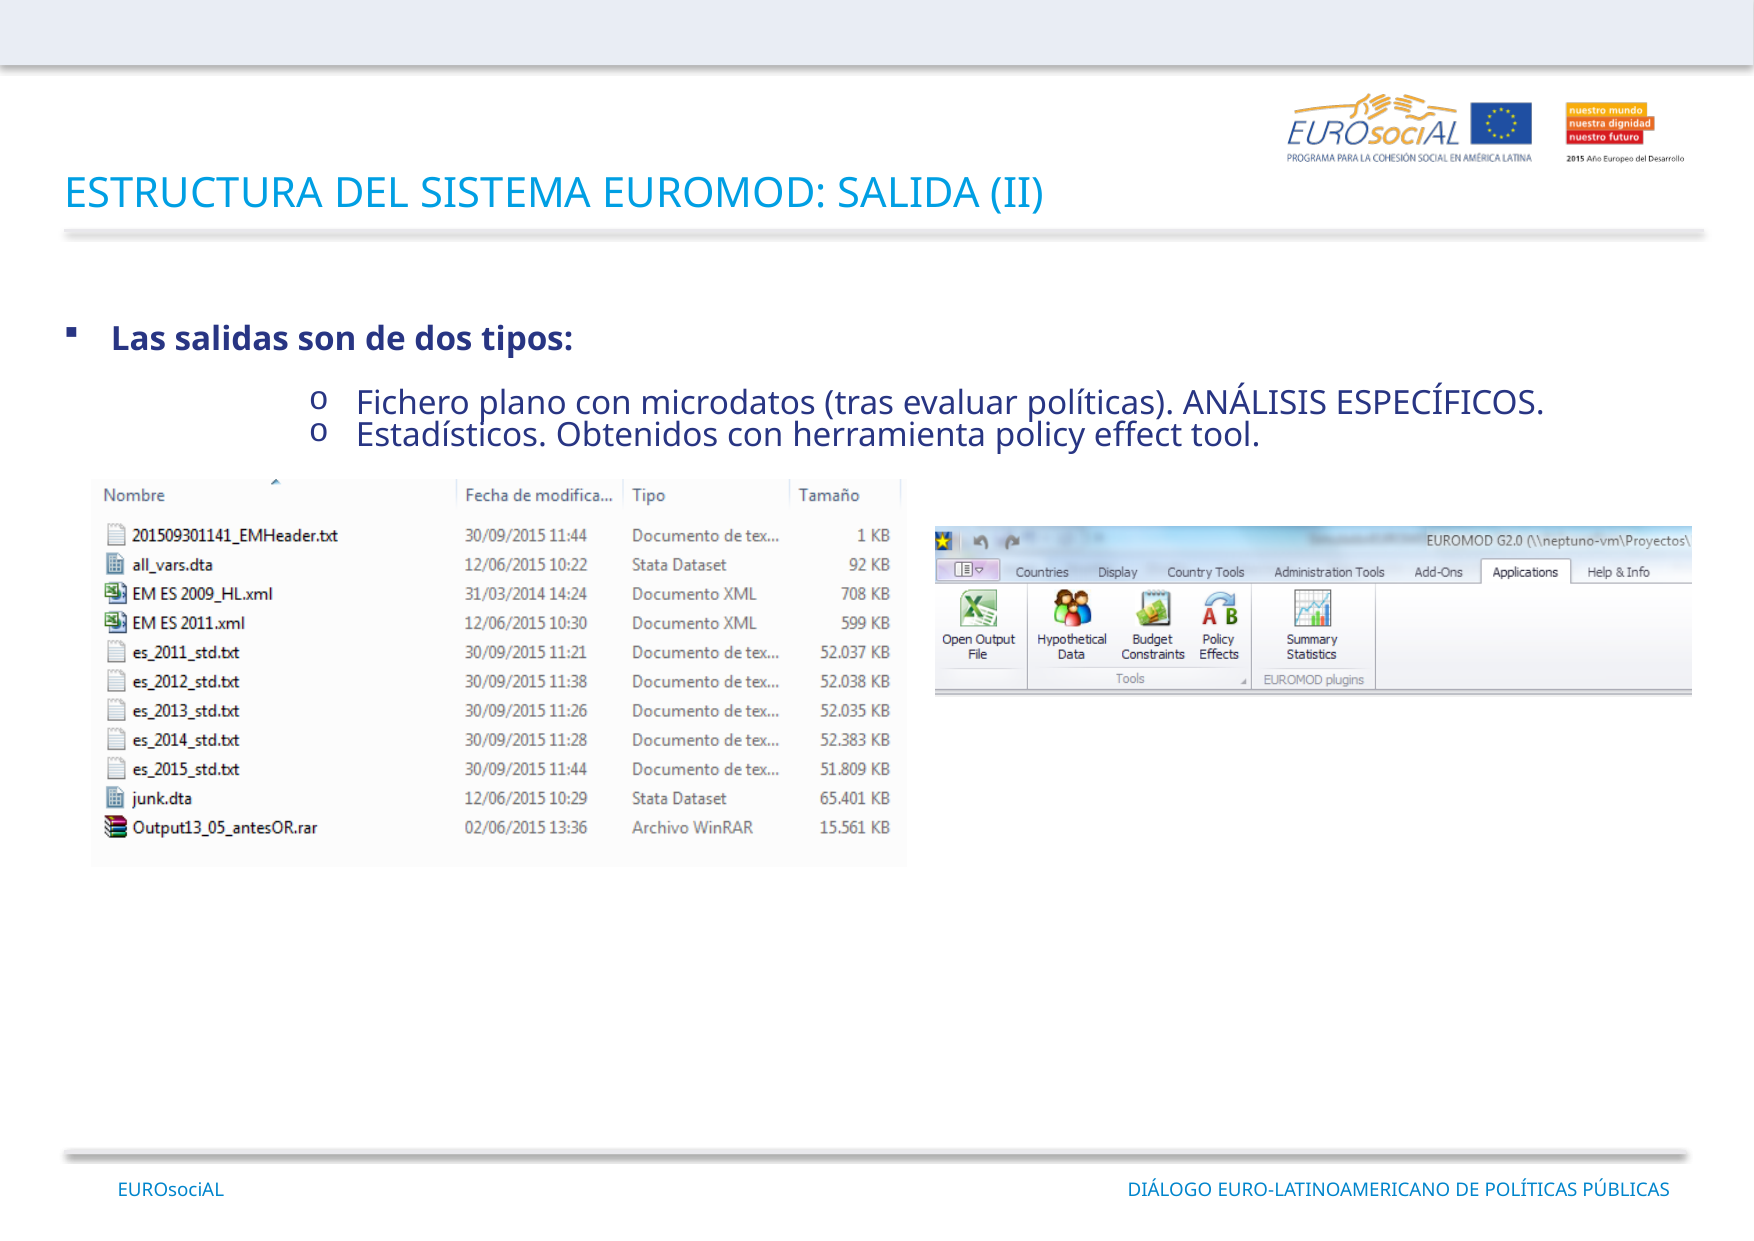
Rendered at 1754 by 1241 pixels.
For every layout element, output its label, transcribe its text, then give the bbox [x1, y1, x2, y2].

picture [1278, 88, 1692, 158]
text_box Las salidas son de dos tipos: Fichero plano con microdatos (tras evaluar políticas). ANÁLISIS ESPECÍFICOS. Estadísticos. Obtenidos con herramienta policy effect tool. [64, 265, 1692, 1140]
text_box ESTRUCTURA DEL SISTEMA EUROMOD: SALIDA (II) [49, 158, 1692, 233]
picture [91, 479, 907, 867]
picture [935, 526, 1692, 697]
